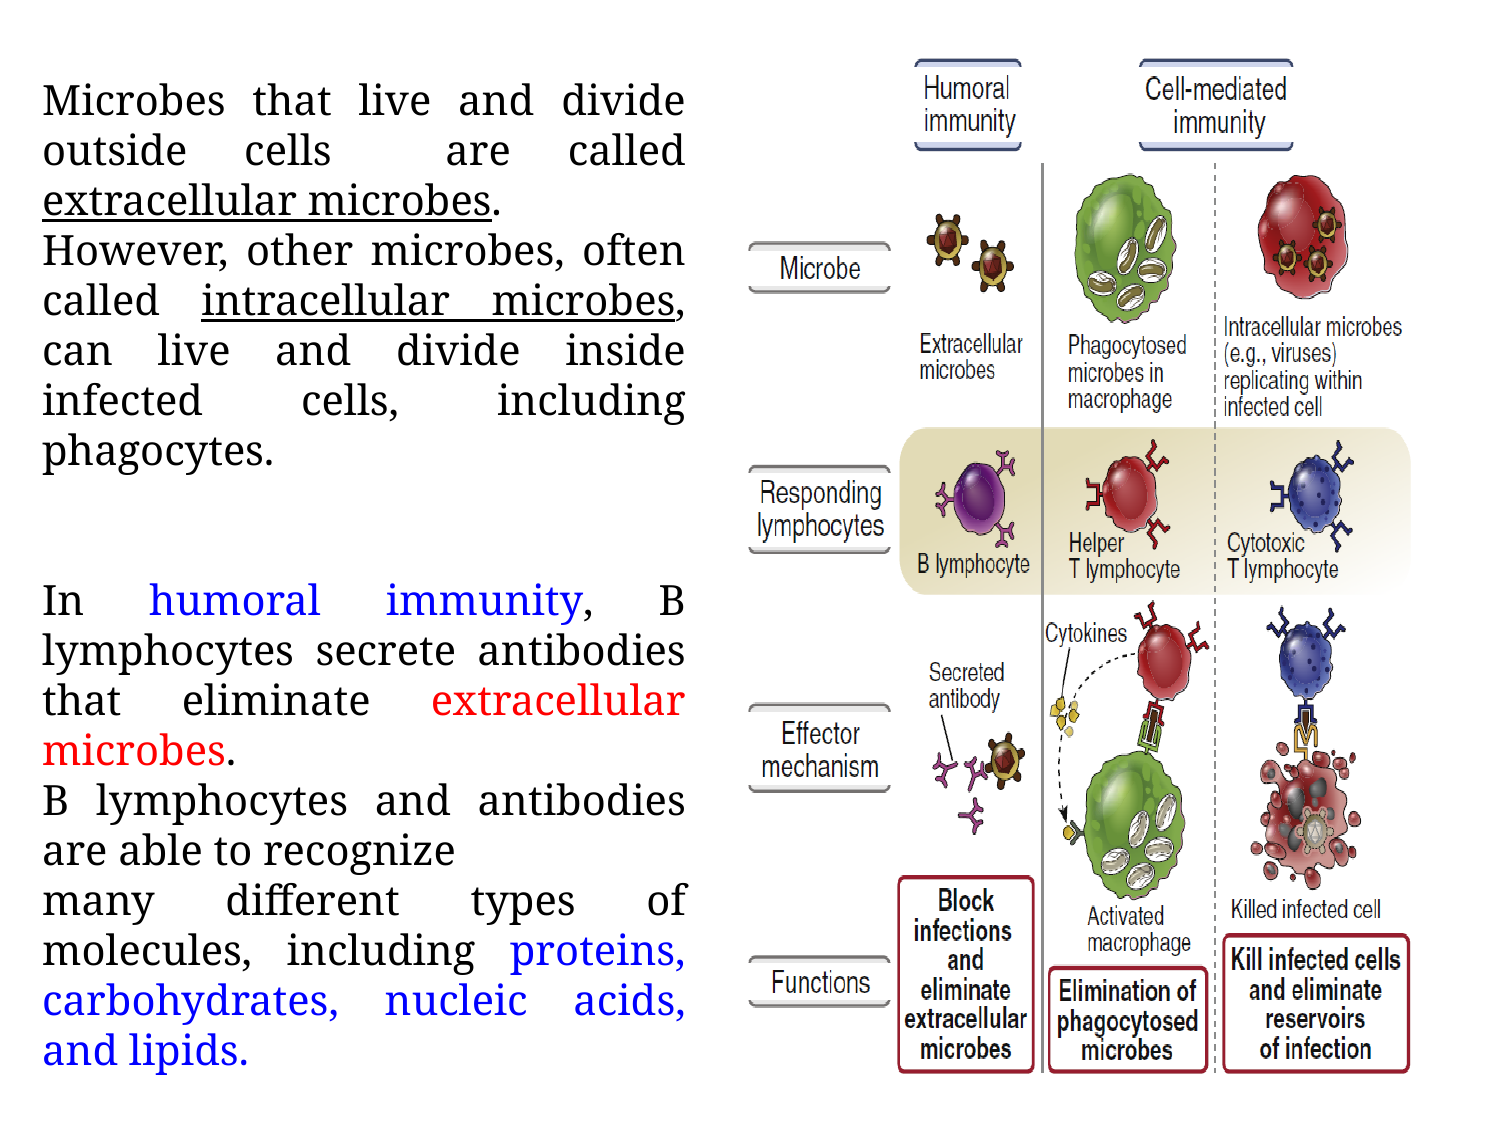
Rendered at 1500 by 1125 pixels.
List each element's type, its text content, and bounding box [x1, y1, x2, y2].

text_box Microbes that live and divide outside cells are called extracellular microbes. However, other microbes, often called intracellular microbes, can live and divide inside infected cells, including phagocytes. In humoral immunity, B lymphocytes secrete antibodies that eliminate extracellular microbes. B lymphocytes and antibodies are able to recognize many different types of molecules, including proteins, carbohydrates, nucleic acids, and lipids. [27, 66, 701, 1125]
picture [667, 31, 1499, 1084]
